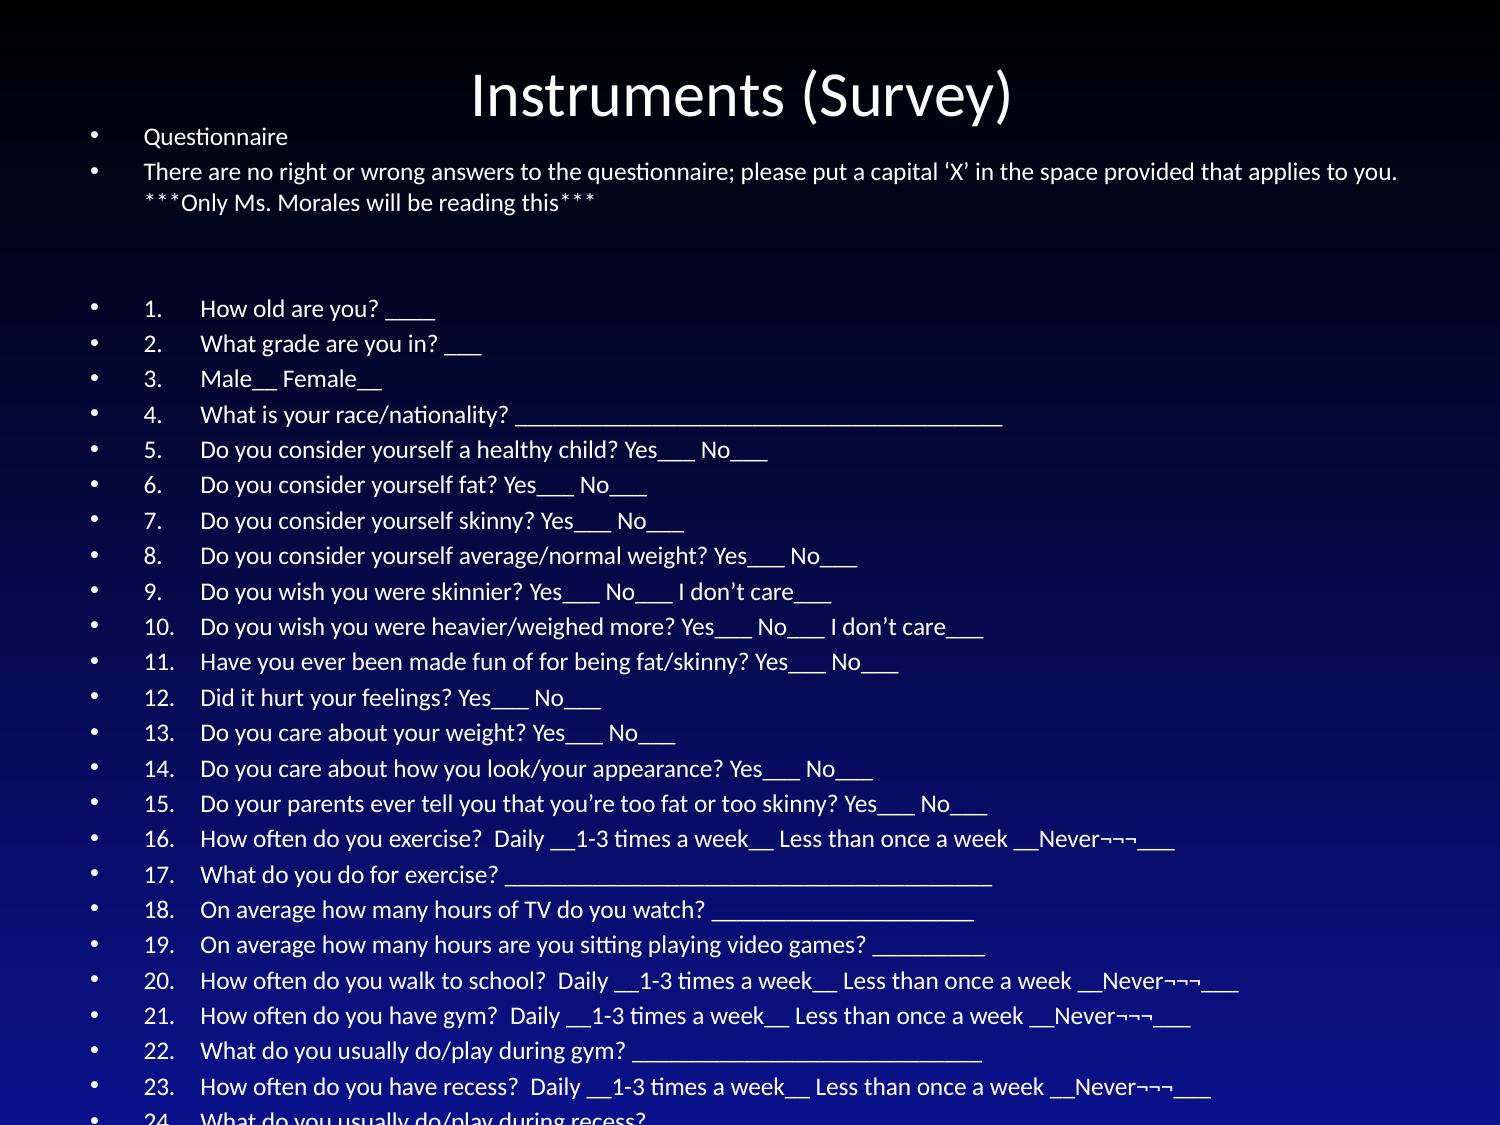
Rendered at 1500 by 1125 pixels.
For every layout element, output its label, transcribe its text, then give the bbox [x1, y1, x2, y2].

title Instruments (Survey) [75, 45, 1425, 112]
list Questionnaire There are no right or wrong answers to the questionnaire; please put a capital ‘X’ in the space provided that applies to you. ***Only Ms. Morales will be reading this*** 1. How old are you? ____ 2. What grade are you in? ___ 3. Male__ Female__ 4. What is your race/nationality? _______________________________________ 5. Do you consider yourself a healthy child? Yes___ No___ 6. Do you consider yourself fat? Yes___ No___ 7. Do you consider yourself skinny? Yes___ No___ 8. Do you consider yourself average/normal weight? Yes___ No___ 9. Do you wish you were skinnier? Yes___ No___ I don’t care___ 10. Do you wish you were heavier/weighed more? Yes___ No___ I don’t care___ 11. Have you ever been made fun of for being fat/skinny? Yes___ No___ 12. Did it hurt your feelings? Yes___ No___ 13. Do you care about your weight? Yes___ No___ 14. Do you care about how you look/your appearance? Yes___ No___ 15. Do your parents ever tell you that you’re too fat or too skinny? Yes___ No___ 16. How often do you exercise? Daily __1-3 times a week__ Less than once a week __Never¬¬¬___ 17. What do you do for exercise? _______________________________________ 18. On average how many hours of TV do you watch? _____________________ 19. On average how many hours are you sitting playing video games? _________ 20. How often do you walk to school? Daily __1-3 times a week__ Less than once a week __Never¬¬¬___ 21. How often do you have gym? Daily __1-3 times a week__ Less than once a week __Never¬¬¬___ 22. What do you usually do/play during gym? ____________________________ 23. How often do you have recess? Daily __1-3 times a week__ Less than once a week __Never¬¬¬___ 24. What do you usually do/play during recess? ___________________________ [75, 112, 1425, 1125]
